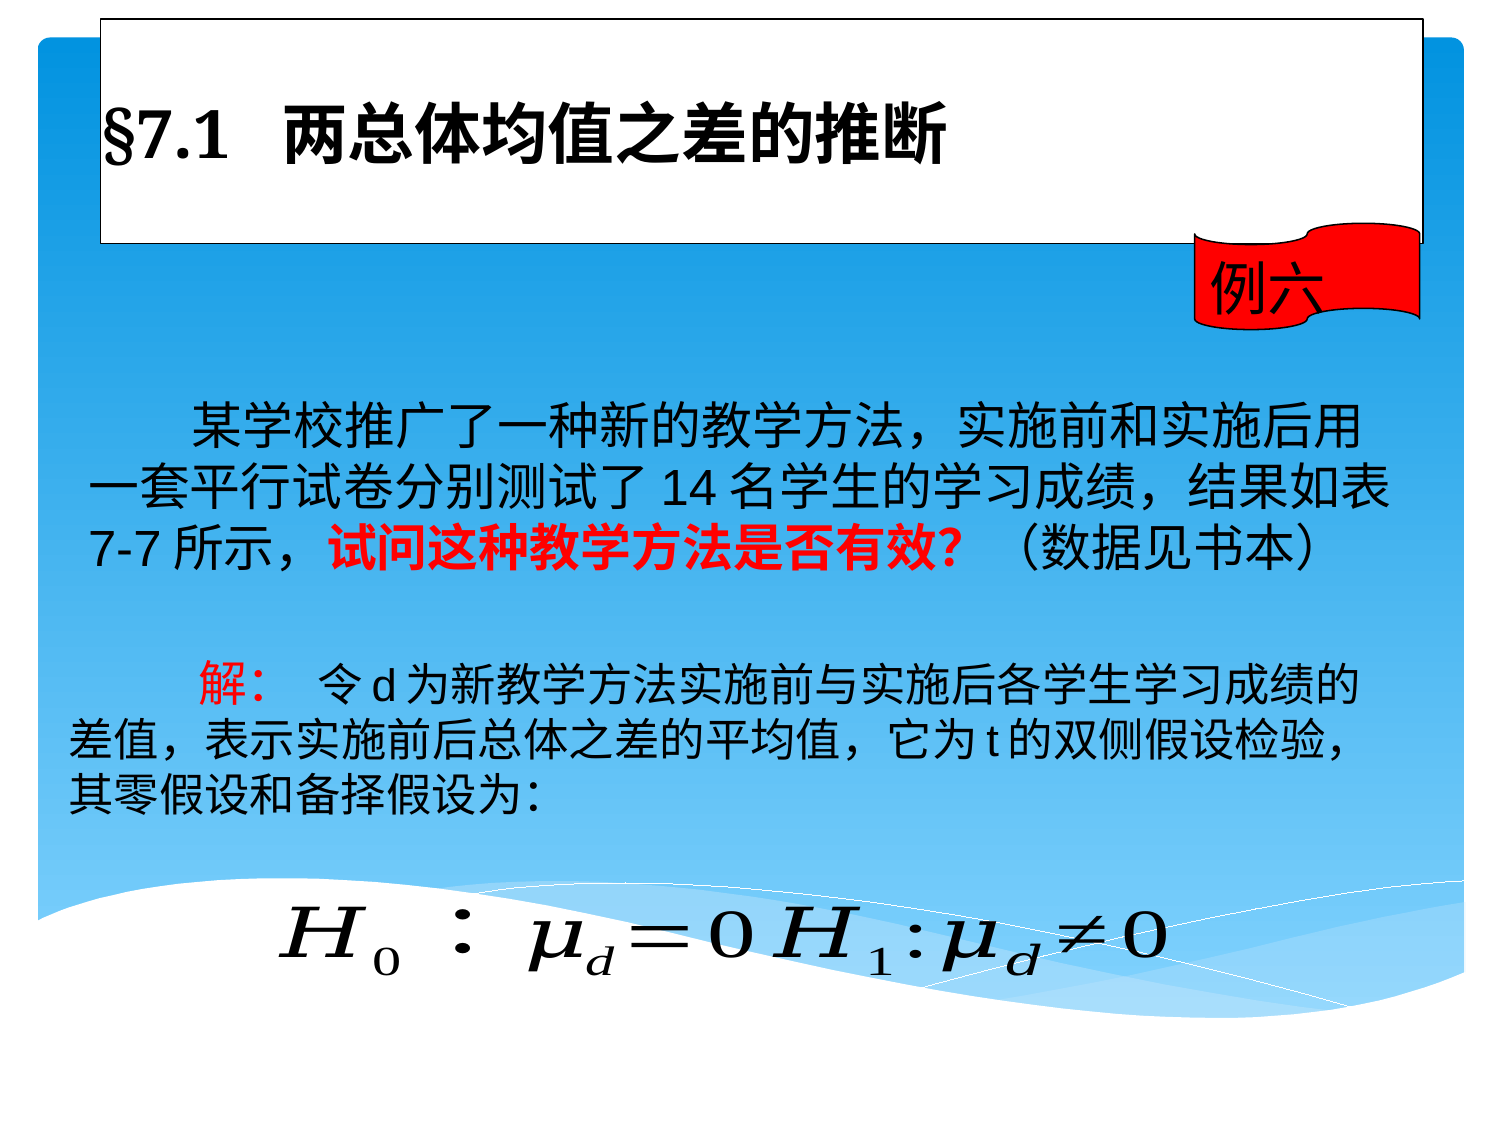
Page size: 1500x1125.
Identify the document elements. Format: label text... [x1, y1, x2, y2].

title §7.1 两总体均值之差的推断 [100, 19, 1424, 244]
text_box 例六 [1194, 223, 1420, 326]
text_box 某学校推广了一种新的教学方法，实施前和实施后用一套平行试卷分别测试了14名学生的学习成绩，结果如表7-7所示，试问这种教学方法是否有效？（数据见书本） [73, 326, 1420, 646]
